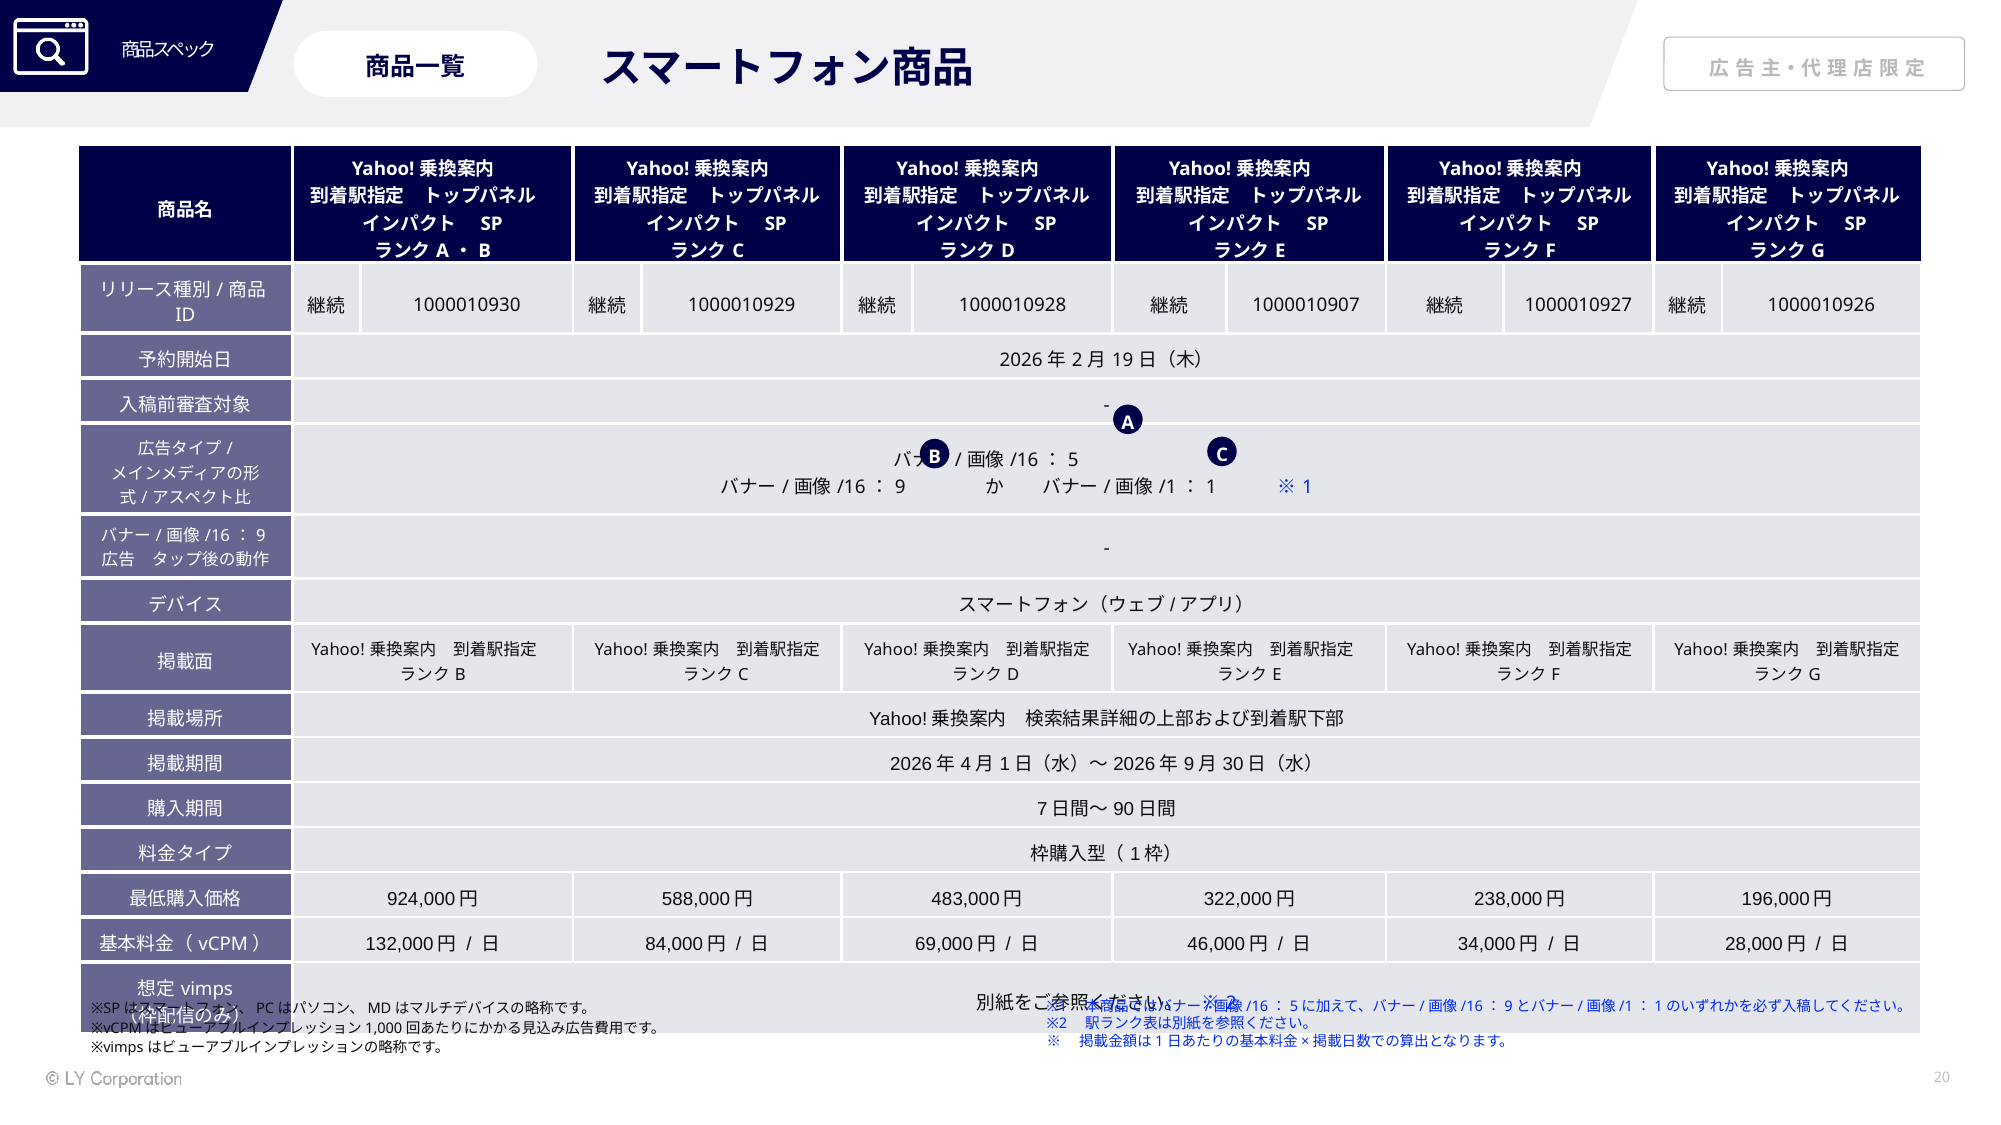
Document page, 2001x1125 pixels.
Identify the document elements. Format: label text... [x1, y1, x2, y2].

table_cell 588,000円 [574, 873, 840, 916]
table_cell 基本料金（vCPM） [81, 919, 291, 960]
table_cell 1000010927 [1505, 264, 1652, 332]
table_cell Yahoo!乗換案内 検索結果詳細の上部および到着駅下部 [294, 693, 1920, 736]
text_box A [1113, 404, 1143, 435]
table_header Yahoo!乗換案内 到着駅指定 トップパネル インパクト SP ランクA・B [294, 146, 571, 261]
table_cell 枠購入型（1枠） [294, 828, 1920, 871]
table_cell 28,000円 / 日 [1655, 918, 1920, 961]
text_box ※1 本商品ではバナー/画像/16：5に加えて、バナー/画像/16：9とバナー/画像/1：1のいずれかを必ず入稿してください。 ※2 駅ランク表は別紙を参照ください。 ※ 掲載金額は1日あたりの基本料金×掲載日数での算出となります。 [1031, 989, 1927, 1057]
table_header Yahoo!乗換案内 到着駅指定 トップパネル インパクト SP ランクG [1656, 146, 1921, 261]
table_cell スマートフォン（ウェブ/アプリ） [294, 580, 1920, 622]
table_cell 購入期間 [81, 784, 291, 825]
table_cell 入稿前審査対象 [81, 380, 291, 421]
table_cell 継続 [574, 264, 640, 332]
table_cell 1000010928 [914, 264, 1111, 332]
table_cell 最低購入価格 [81, 874, 291, 915]
table_cell 1000010907 [1228, 264, 1385, 332]
table_cell 予約開始日 [81, 335, 291, 376]
table_cell 別紙をご参照ください。 ※2 [294, 963, 1920, 1033]
table_cell 924,000円 [294, 873, 572, 916]
picture [46, 1071, 181, 1088]
text_box C [1207, 436, 1237, 467]
table_cell 継続 [1655, 264, 1721, 332]
table_cell 2026年2月19日（木） [294, 335, 1920, 377]
table_cell デバイス [81, 580, 291, 621]
table_cell 322,000円 [1114, 873, 1385, 916]
table_cell 継続 [1114, 264, 1225, 332]
table_cell Yahoo!乗換案内 到着駅指定 ランクE [1114, 625, 1385, 691]
table_cell 84,000円 / 日 [574, 918, 840, 961]
table_cell Yahoo!乗換案内 到着駅指定 ランクF [1387, 625, 1652, 691]
table_cell 69,000円 / 日 [843, 918, 1111, 961]
table_cell バナー/画像/16：9広告 タップ後の動作 [81, 516, 291, 576]
table_cell 料金タイプ [81, 829, 291, 870]
table_header Yahoo!乗換案内 到着駅指定 トップパネル インパクト SP ランクE [1115, 146, 1384, 261]
table_header Yahoo!乗換案内 到着駅指定 トップパネル インパクト SP ランクD [844, 146, 1111, 261]
table_cell - [294, 380, 1920, 422]
table_cell 483,000円 [843, 873, 1111, 916]
table_header Yahoo!乗換案内 到着駅指定 トップパネル インパクト SP ランクC [575, 146, 840, 261]
table_cell 掲載期間 [81, 739, 291, 780]
table_cell 2026年4月1日（水）～2026年9月30日（水） [294, 738, 1920, 781]
table_cell 1000010926 [1723, 264, 1920, 332]
table_cell Yahoo!乗換案内 到着駅指定 ランクC [574, 625, 840, 691]
text_box B [919, 438, 950, 469]
table_cell 継続 [843, 264, 911, 332]
list スマートフォン商品 [599, 41, 1481, 97]
table_cell 132,000円 / 日 [294, 918, 572, 961]
table_cell 掲載場所 [81, 694, 291, 735]
table_cell 広告タイプ/ メインメディアの形式/アスペクト比 [81, 425, 291, 512]
table_cell Yahoo!乗換案内 到着駅指定 ランクB [294, 625, 572, 691]
table_header Yahoo!乗換案内 到着駅指定 トップパネル インパクト SP ランクF [1388, 146, 1651, 261]
table_cell 1000010930 [362, 264, 572, 332]
table_cell バナー/画像/16：5 バナー/画像/16：9 か バナー/画像/1：1 ※1 [294, 425, 1920, 513]
text_box ※SPはスマートフォン、PCはパソコン、MDはマルチデバイスの略称です。 ※vCPMはビューアブルインプレッション1,000回あたりにかかる見込み広告費用です。 ※vimpsはビューアブルインプレッションの略称です。 [91, 997, 774, 1056]
table_cell 7日間～90日間 [294, 783, 1920, 826]
table_cell 34,000円 / 日 [1387, 918, 1652, 961]
list 商品スペック [97, 13, 240, 81]
table_cell - [294, 516, 1920, 577]
table_cell 掲載面 [81, 625, 291, 690]
picture [9, 5, 92, 87]
table_cell 継続 [294, 264, 359, 332]
table_cell Yahoo!乗換案内 到着駅指定 ランクD [843, 625, 1111, 691]
table_cell リリース種別/商品ID [81, 265, 291, 331]
table_cell 継続 [1387, 264, 1502, 332]
table_cell 46,000円 / 日 [1114, 918, 1385, 961]
table_cell 想定vimps （枠配信のみ） [81, 964, 291, 1032]
table_cell Yahoo!乗換案内 到着駅指定 ランクG [1655, 625, 1920, 691]
table_cell 238,000円 [1387, 873, 1652, 916]
table_header 商品名 [79, 146, 291, 261]
table_cell 196,000円 [1655, 873, 1920, 916]
text_box 商品一覧 [293, 29, 539, 98]
table_cell 1000010929 [643, 264, 840, 332]
